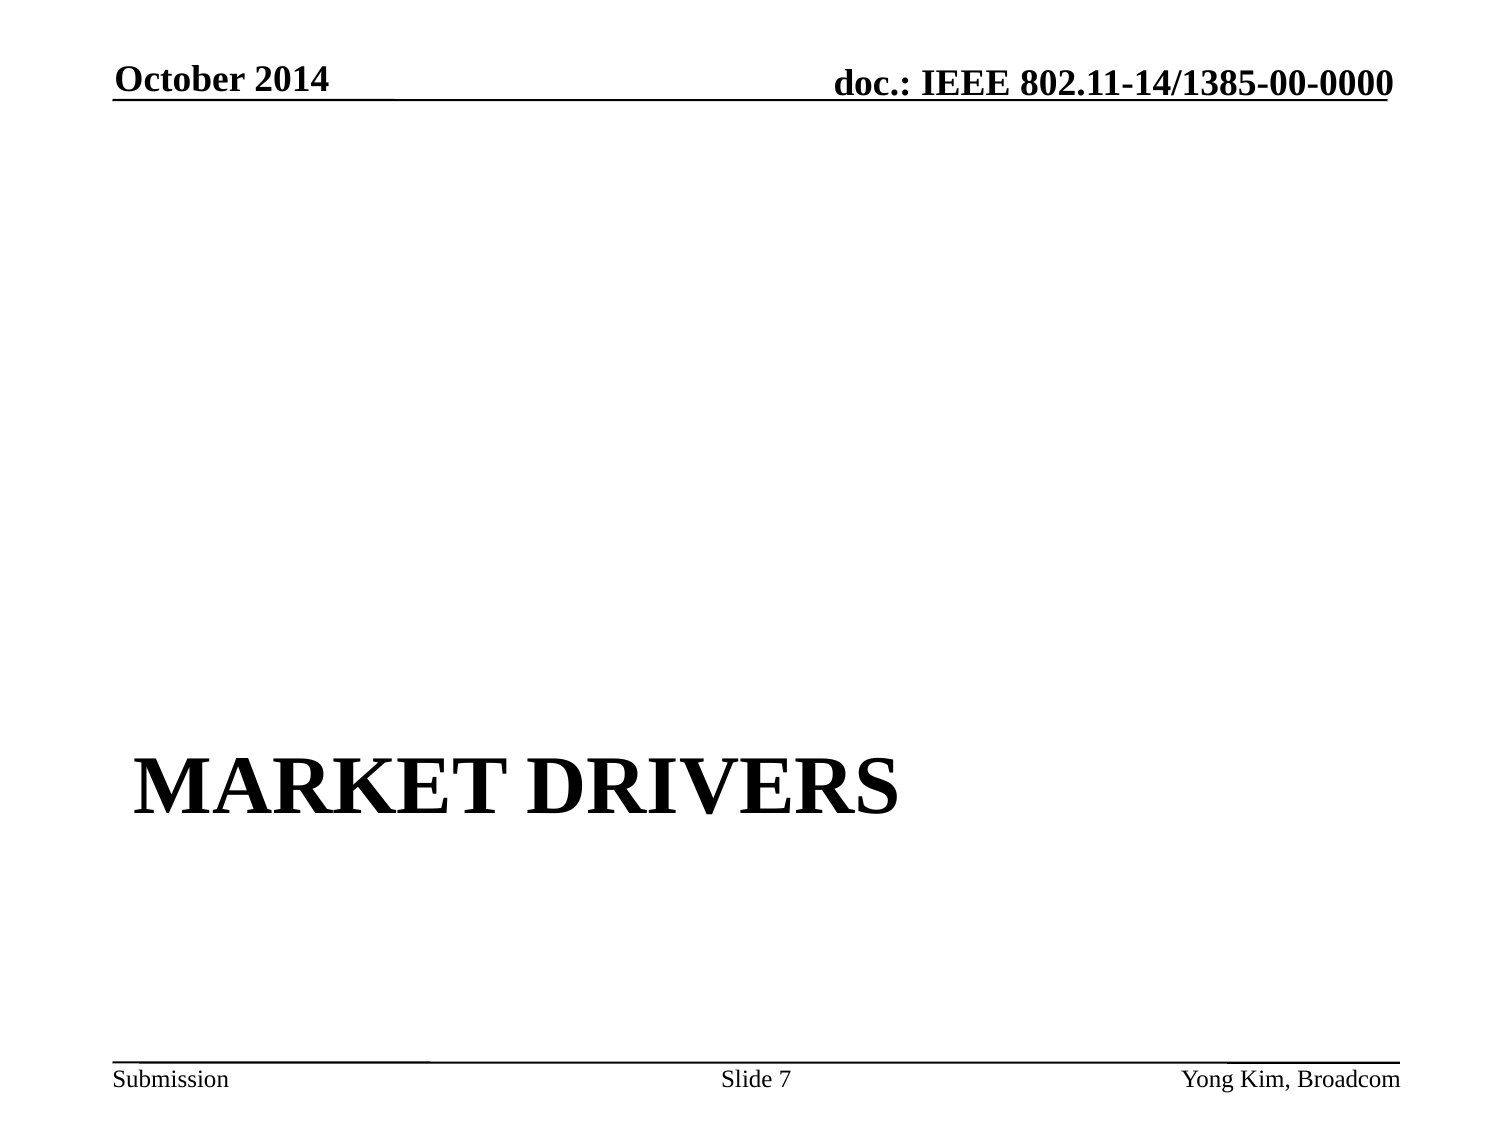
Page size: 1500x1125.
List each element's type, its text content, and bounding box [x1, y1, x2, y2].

title Market Drivers [118, 722, 1394, 947]
slide_number Slide 7 [712, 1061, 800, 1123]
footer Yong Kim, Broadcom [878, 1061, 1402, 1093]
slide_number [114, 54, 423, 100]
